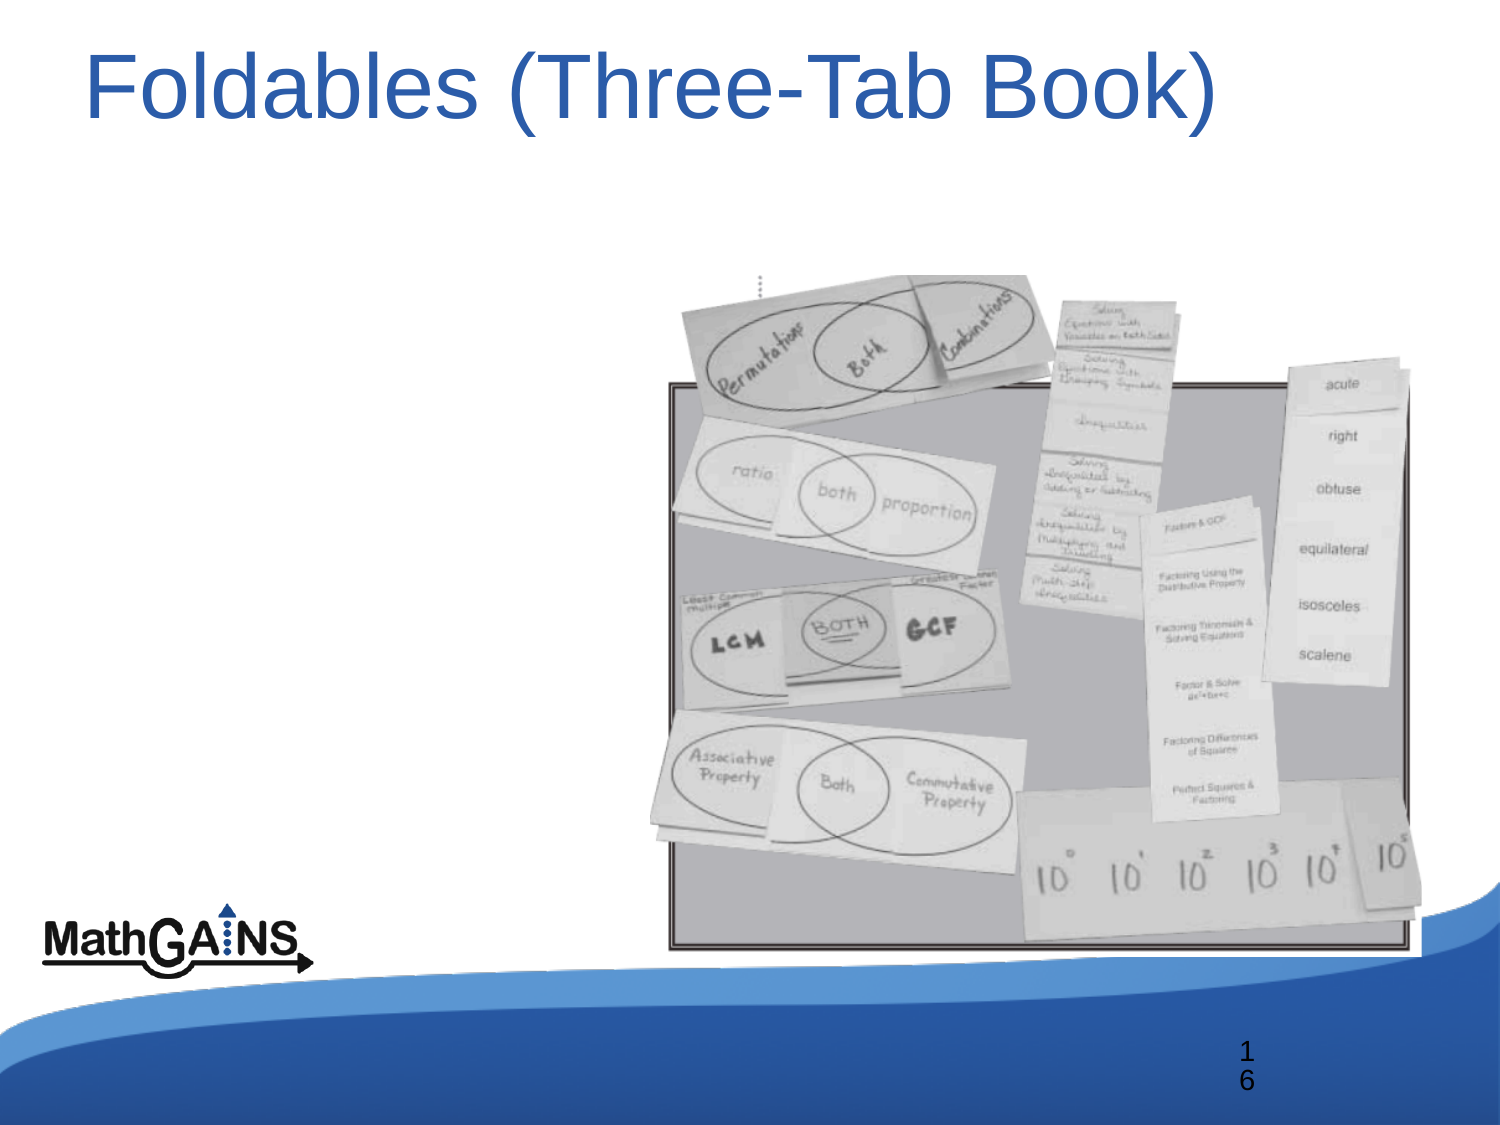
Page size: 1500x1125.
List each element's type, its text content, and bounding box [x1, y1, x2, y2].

slide_number 16 [1223, 1023, 1277, 1075]
title Foldables (Three-Tab Book) [75, 14, 1425, 150]
picture [0, 274, 1500, 1125]
